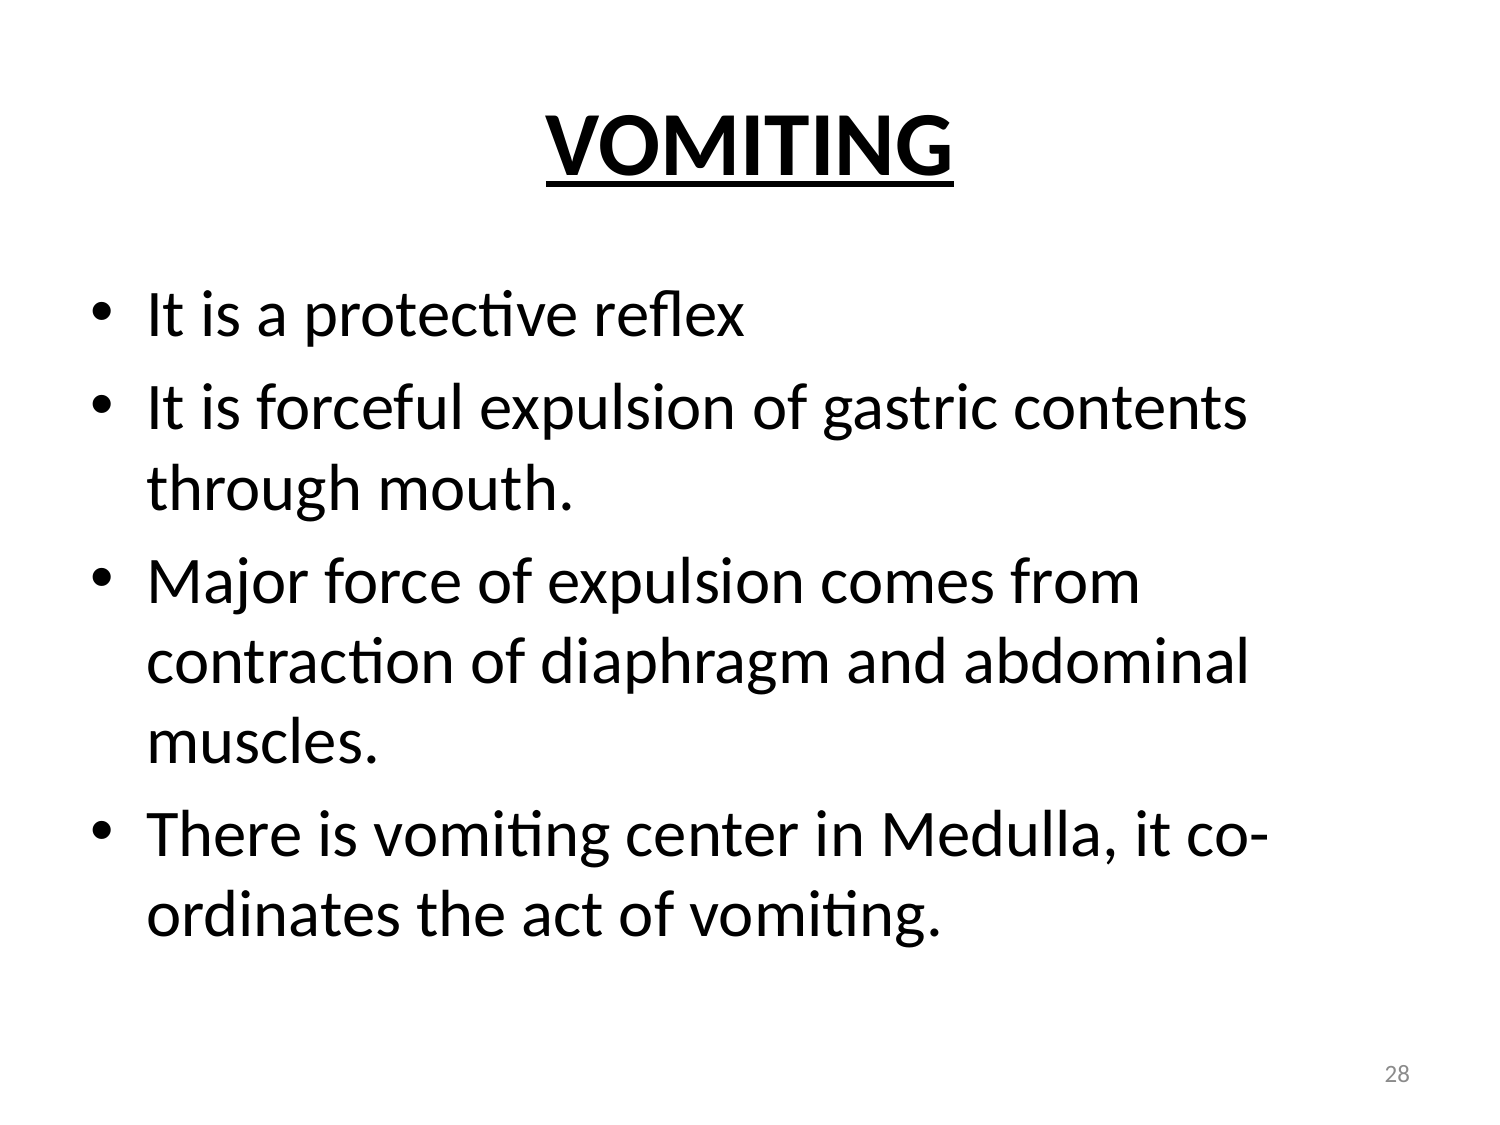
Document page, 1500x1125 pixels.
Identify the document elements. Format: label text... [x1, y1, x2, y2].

slide_number 28 [1074, 1042, 1425, 1103]
list It is a protective reflex It is forceful expulsion of gastric contents through mouth. Major force of expulsion comes from contraction of diaphragm and abdominal muscles. There is vomiting center in Medulla, it co-ordinates the act of vomiting. [75, 262, 1425, 1005]
title VOMITING [75, 45, 1425, 233]
